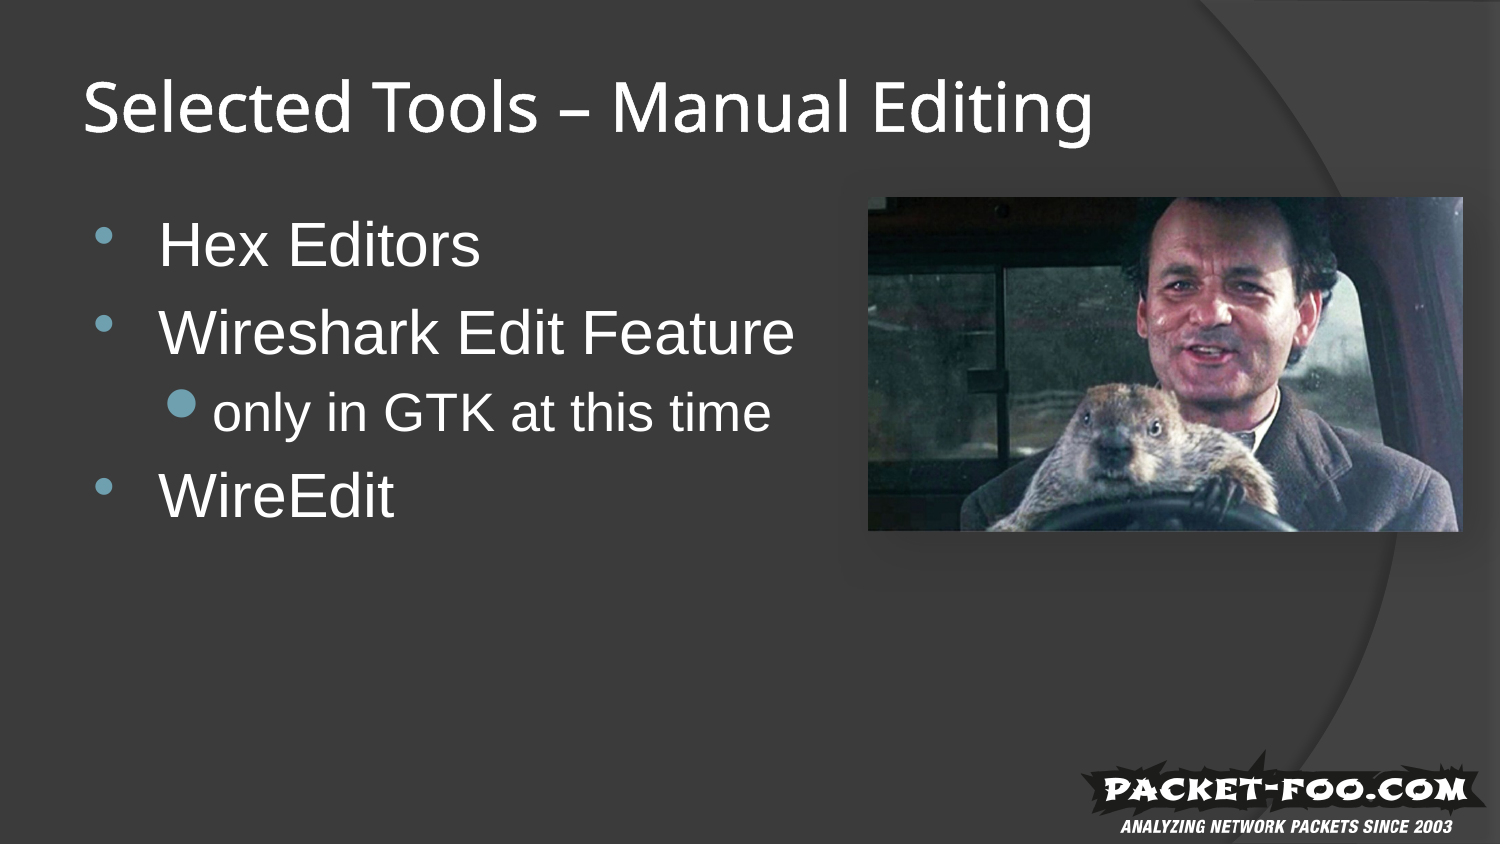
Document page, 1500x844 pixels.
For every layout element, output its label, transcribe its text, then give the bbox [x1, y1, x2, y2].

list Hex Editors Wireshark Edit Feature only in GTK at this time WireEdit [75, 196, 1300, 754]
picture [1080, 736, 1500, 843]
title Selected Tools – Manual Editing [75, 33, 1300, 175]
picture [867, 197, 1463, 533]
